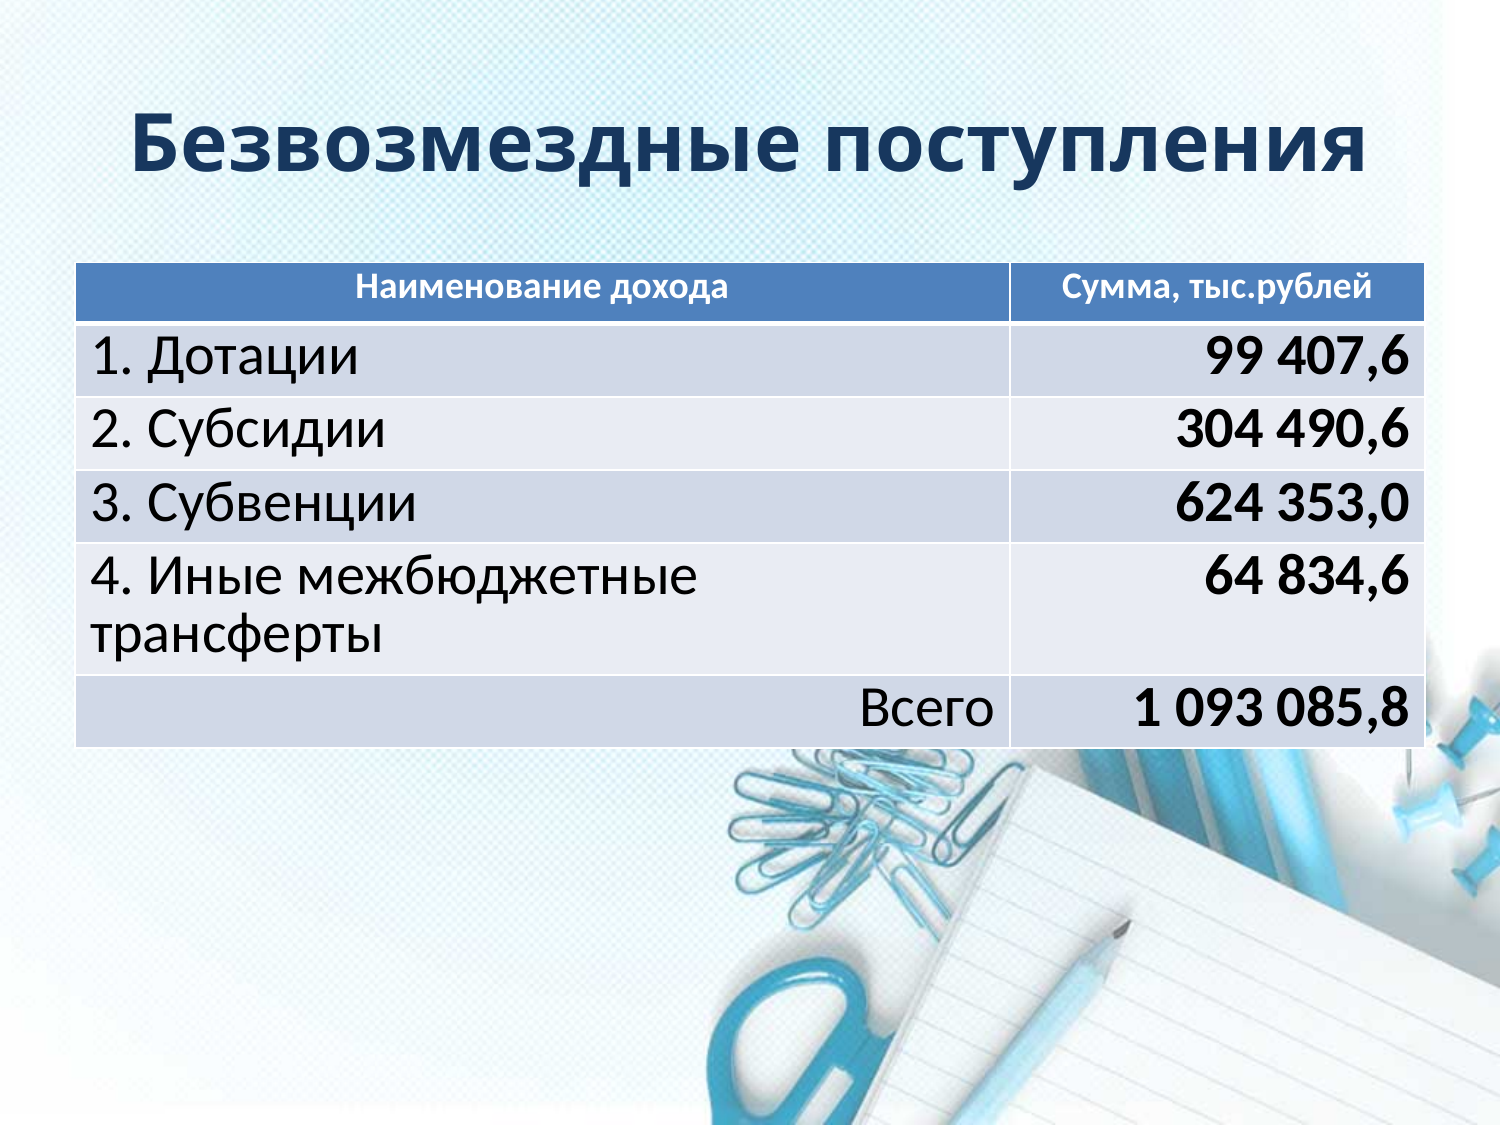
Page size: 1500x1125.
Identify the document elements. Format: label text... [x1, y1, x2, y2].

table_cell 99 407,6 [1011, 326, 1424, 396]
table_header Сумма, тыс.рублей [1011, 263, 1424, 321]
table_cell 64 834,6 [1011, 544, 1424, 674]
table_header Наименование дохода [76, 263, 1009, 321]
picture [0, 0, 1500, 1125]
table_cell 304 490,6 [1011, 398, 1424, 469]
table_cell 3. Субвенции [76, 471, 1009, 542]
table_cell 2. Субсидии [76, 398, 1009, 469]
title Безвозмездные поступления [75, 45, 1425, 233]
table_cell 1. Дотации [76, 326, 1009, 396]
table_cell 4. Иные межбюджетные трансферты [76, 544, 1009, 674]
table_cell 624 353,0 [1011, 471, 1424, 542]
table_cell Всего [76, 676, 1009, 747]
table_cell 1 093 085,8 [1011, 676, 1424, 747]
